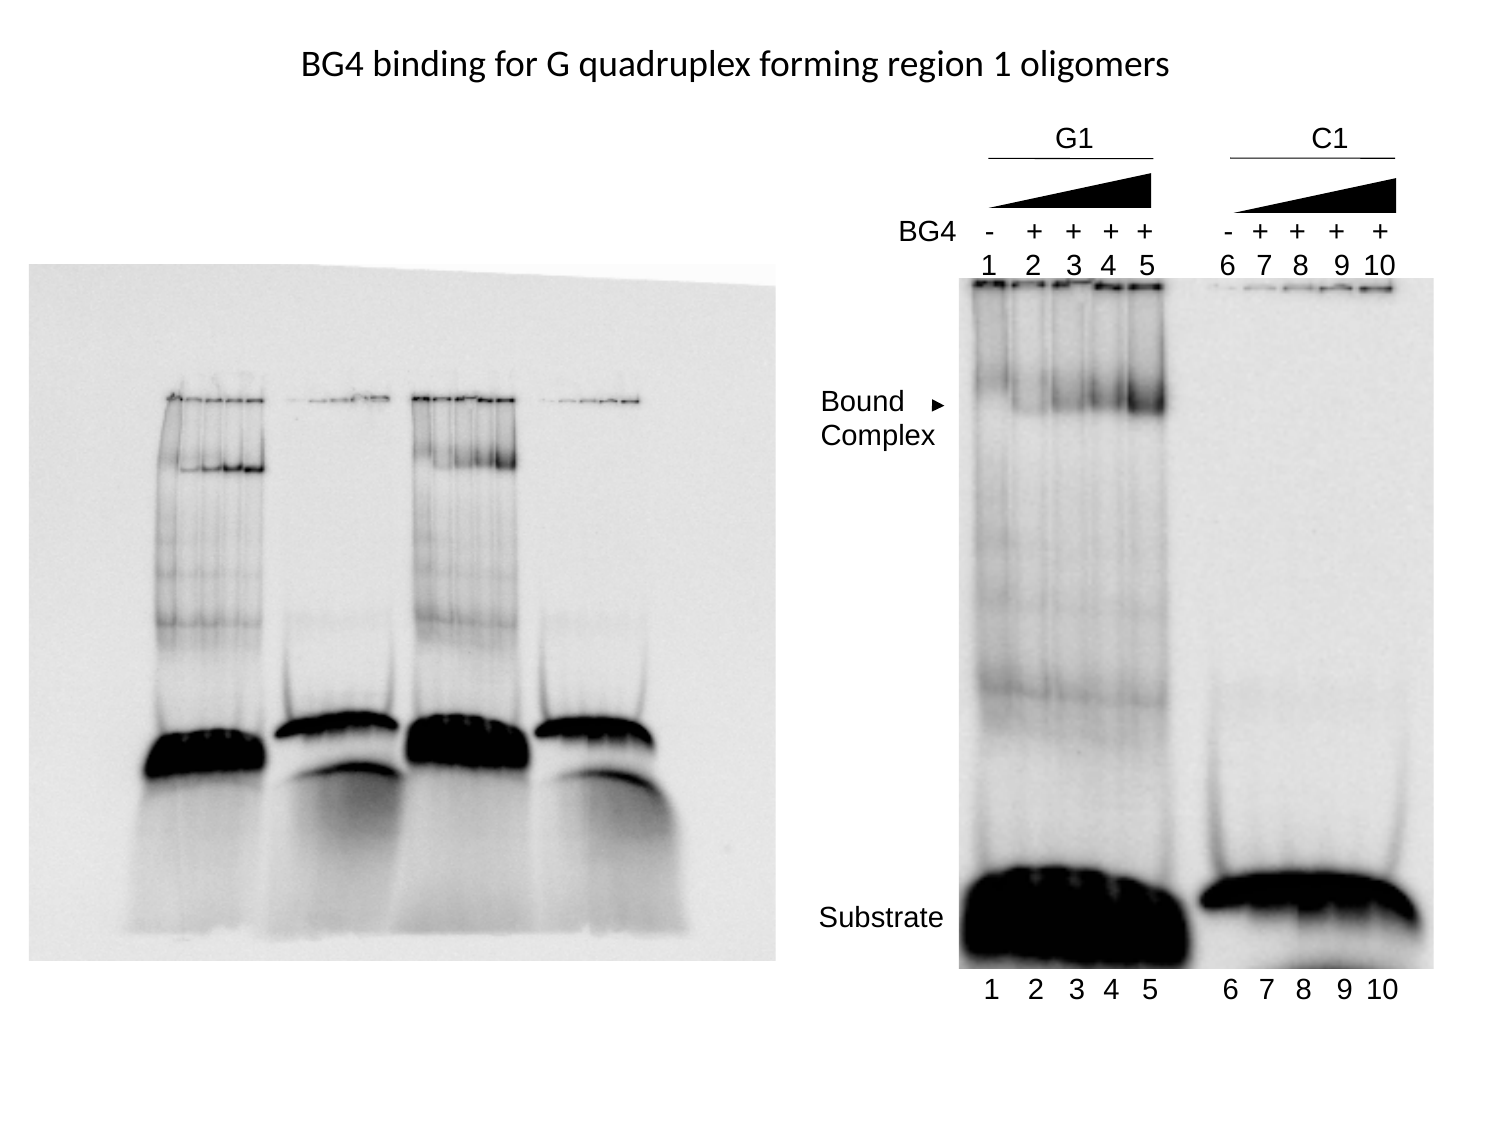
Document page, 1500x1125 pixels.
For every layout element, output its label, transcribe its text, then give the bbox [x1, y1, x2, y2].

picture [28, 264, 776, 961]
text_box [804, 111, 1434, 1014]
text_box BG4 binding for G quadruplex forming region 1 oligomers [286, 31, 1281, 92]
